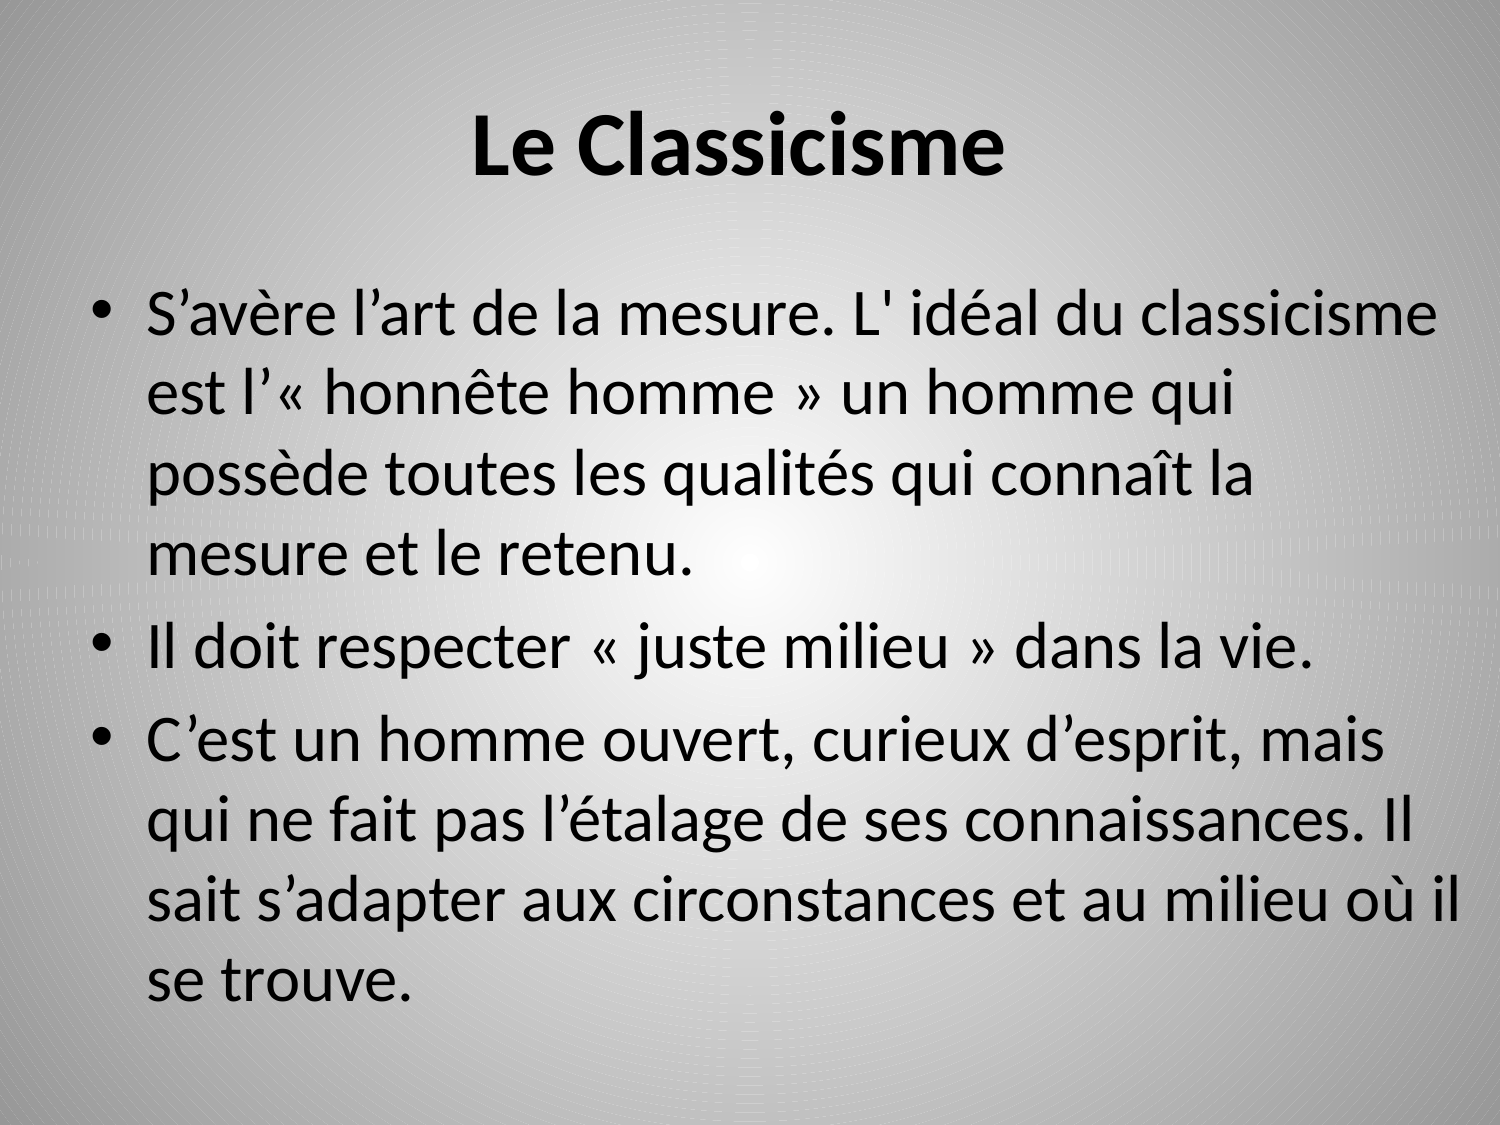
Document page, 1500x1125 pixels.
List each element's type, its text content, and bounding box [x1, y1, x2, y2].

list S’avère l’art de la mesure. L' idéal du classicisme est l’« honnête homme » un homme qui possède toutes les qualités qui connaît la mesure et le retenu. Il doit respecter « juste milieu » dans la vie. C’est un homme ouvert, curieux d’esprit, mais qui ne fait pas l’étalage de ses connaissances. Il sait s’adapter aux circonstances et au milieu où il se trouve. [75, 187, 1488, 1075]
title Le Classicisme [75, 45, 1425, 187]
